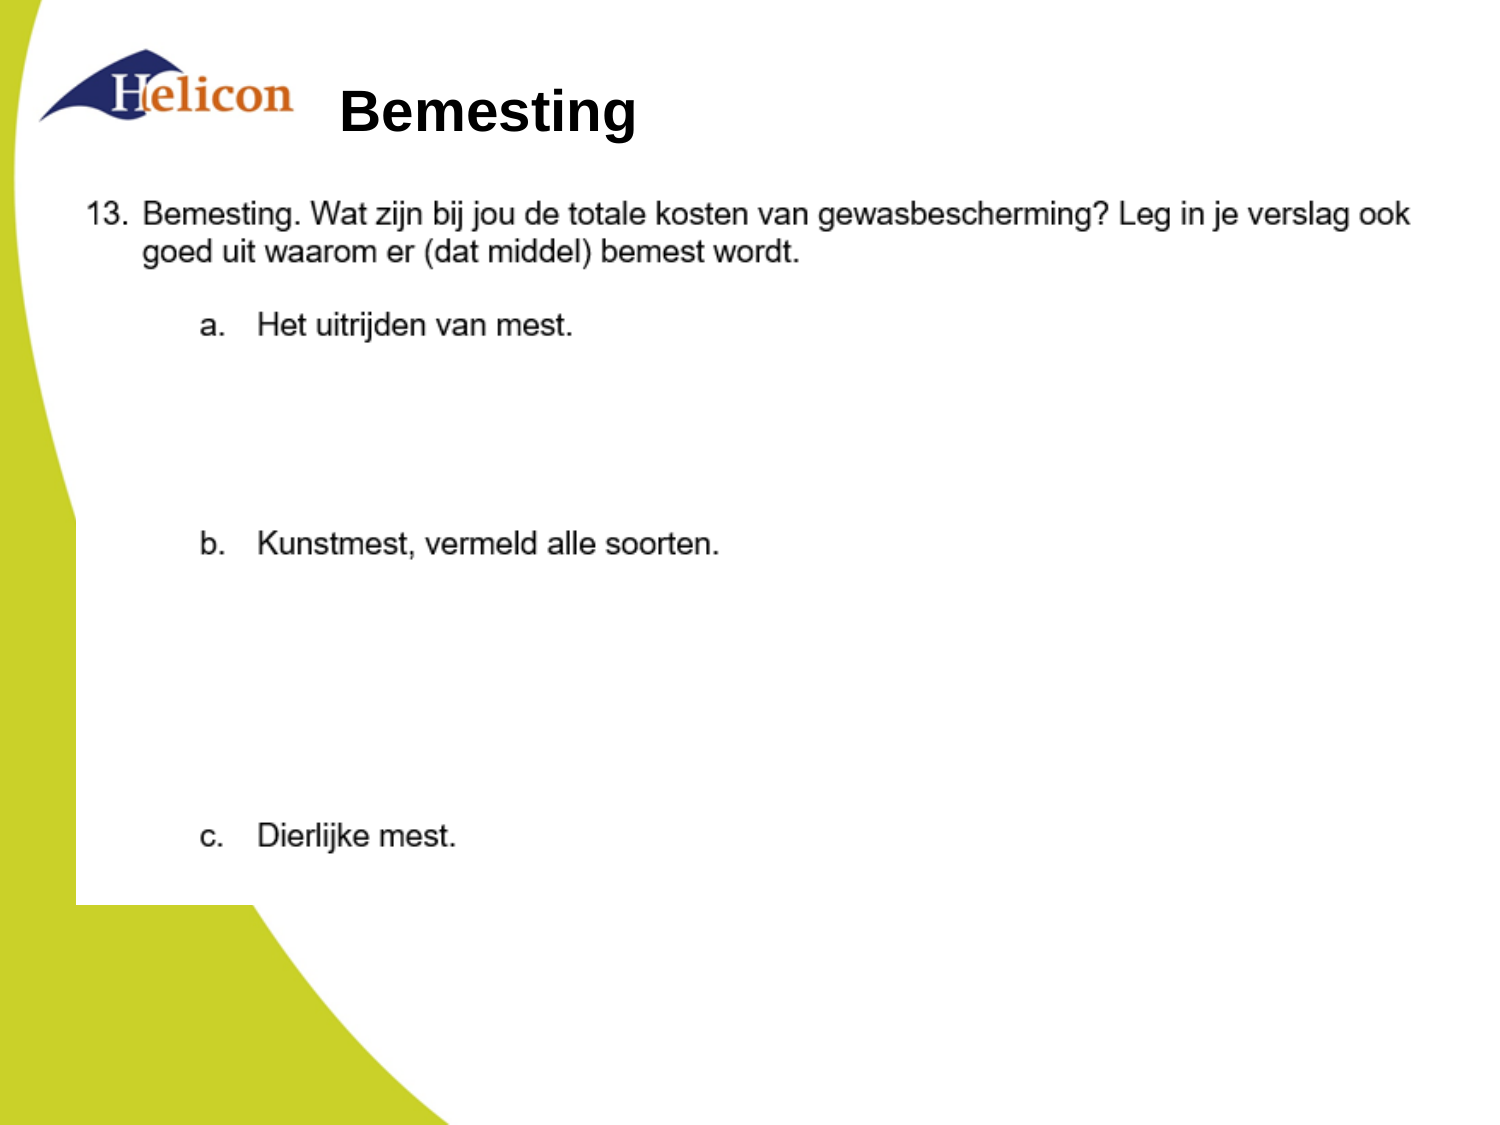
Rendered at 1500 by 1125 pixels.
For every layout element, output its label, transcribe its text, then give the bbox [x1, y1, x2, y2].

picture [0, 0, 1500, 1125]
title Bemesting [324, 54, 1415, 161]
